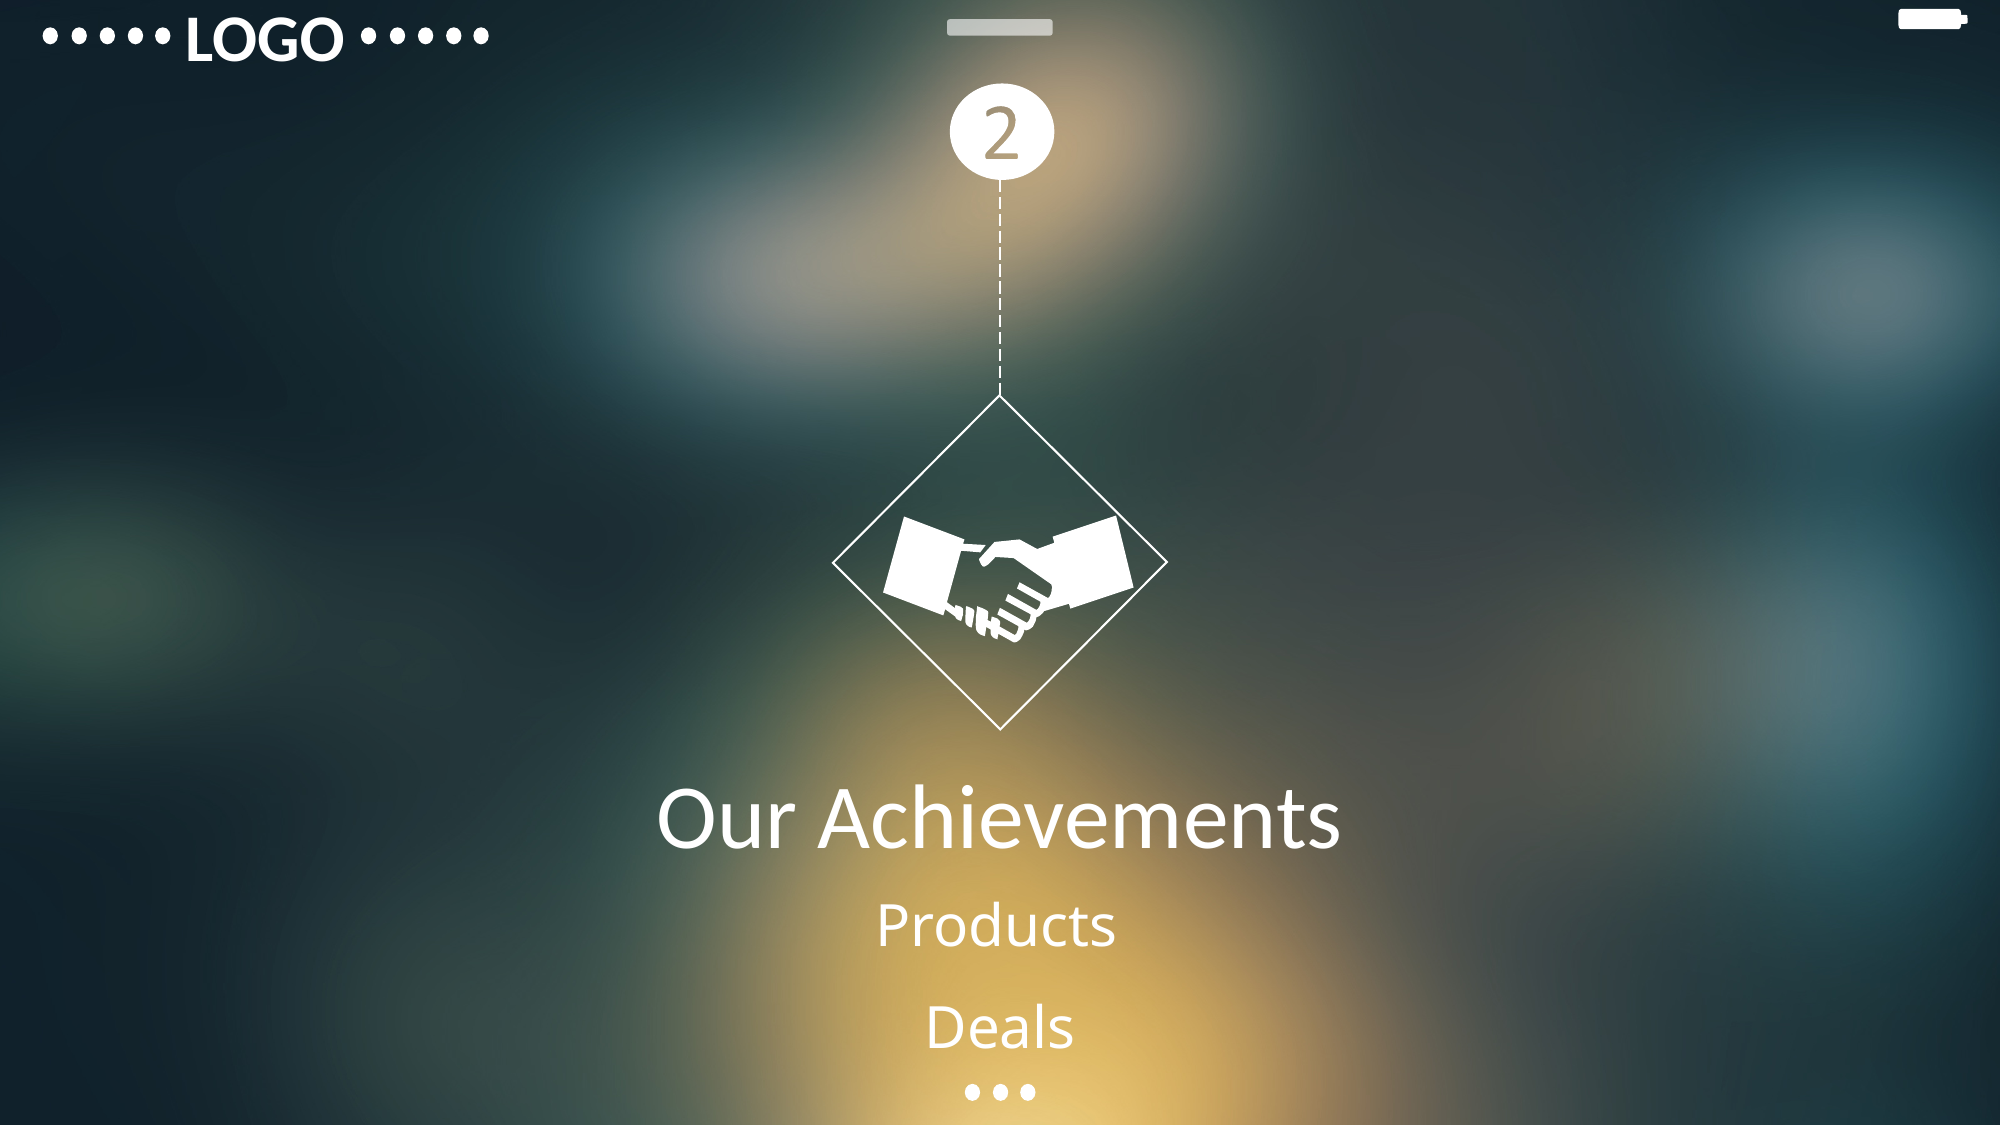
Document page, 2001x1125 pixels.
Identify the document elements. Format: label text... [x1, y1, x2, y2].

text_box [883, 516, 986, 622]
text_box [416, 26, 435, 46]
text_box [445, 26, 463, 46]
text_box [359, 26, 378, 46]
text_box [945, 18, 1054, 37]
text_box [965, 606, 975, 628]
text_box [1899, 9, 1968, 29]
text_box [963, 1082, 982, 1102]
text_box LOGO [170, 0, 365, 83]
text_box [949, 83, 1055, 180]
picture [0, 0, 2000, 1125]
text_box Products [860, 881, 1132, 966]
text_box [1019, 1082, 1037, 1102]
text_box [472, 26, 490, 46]
text_box [831, 394, 1169, 731]
text_box [126, 26, 145, 46]
text_box [98, 26, 117, 46]
text_box [388, 26, 407, 46]
text_box Deals [909, 982, 1091, 1068]
text_box [154, 26, 170, 46]
text_box [975, 515, 1134, 643]
text_box [991, 1082, 1010, 1102]
text_box [41, 26, 59, 46]
text_box [70, 26, 88, 46]
text_box Our Achievements [641, 749, 1359, 874]
